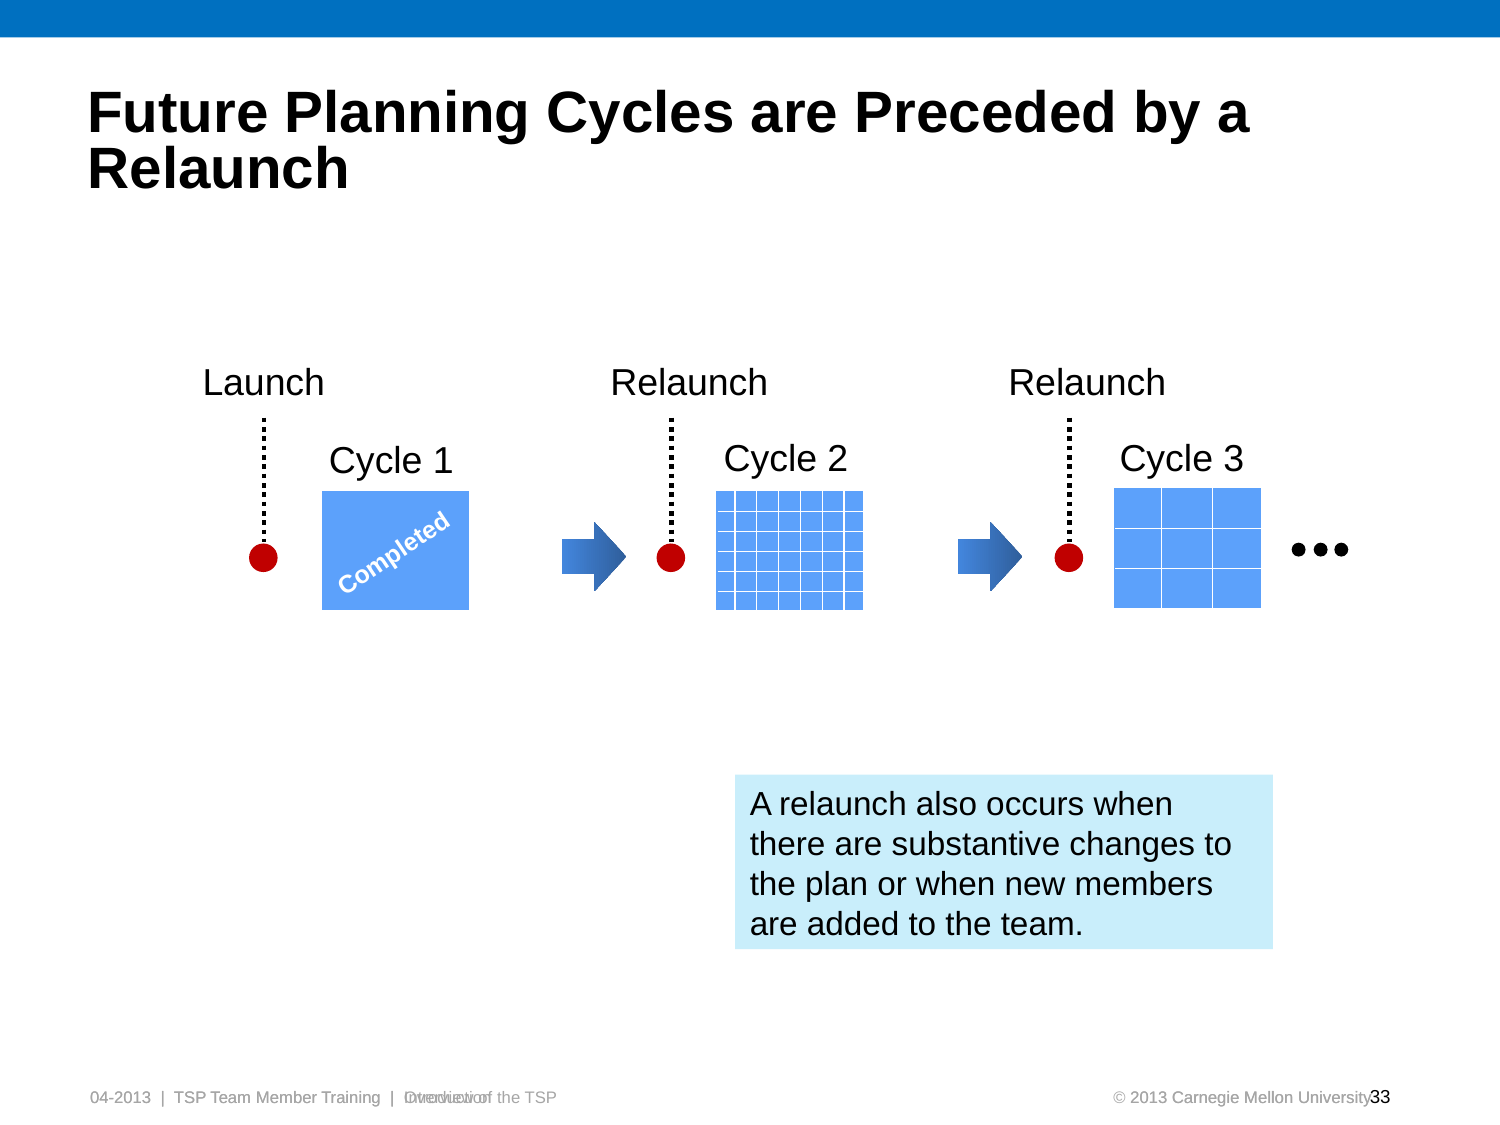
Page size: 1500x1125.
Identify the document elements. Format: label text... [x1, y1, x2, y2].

text_box [958, 539, 986, 574]
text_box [312, 428, 473, 614]
text_box [562, 539, 588, 574]
title Future Planning Cycles are Preceded by a Relaunch [87, 87, 1439, 226]
text_box A relaunch also occurs when there are substantive changes to the plan or when new members are added to the team. [735, 774, 1273, 950]
text_box [1291, 542, 1306, 557]
text_box [1334, 542, 1349, 557]
text_box [990, 580, 999, 592]
text_box Cycle 2 [789, 426, 864, 486]
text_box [186, 349, 342, 573]
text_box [992, 349, 1183, 573]
text_box Cycle 3 [1187, 426, 1260, 482]
text_box [594, 581, 603, 592]
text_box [712, 487, 867, 615]
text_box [1110, 484, 1265, 612]
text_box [594, 349, 785, 573]
text_box [1313, 542, 1328, 557]
